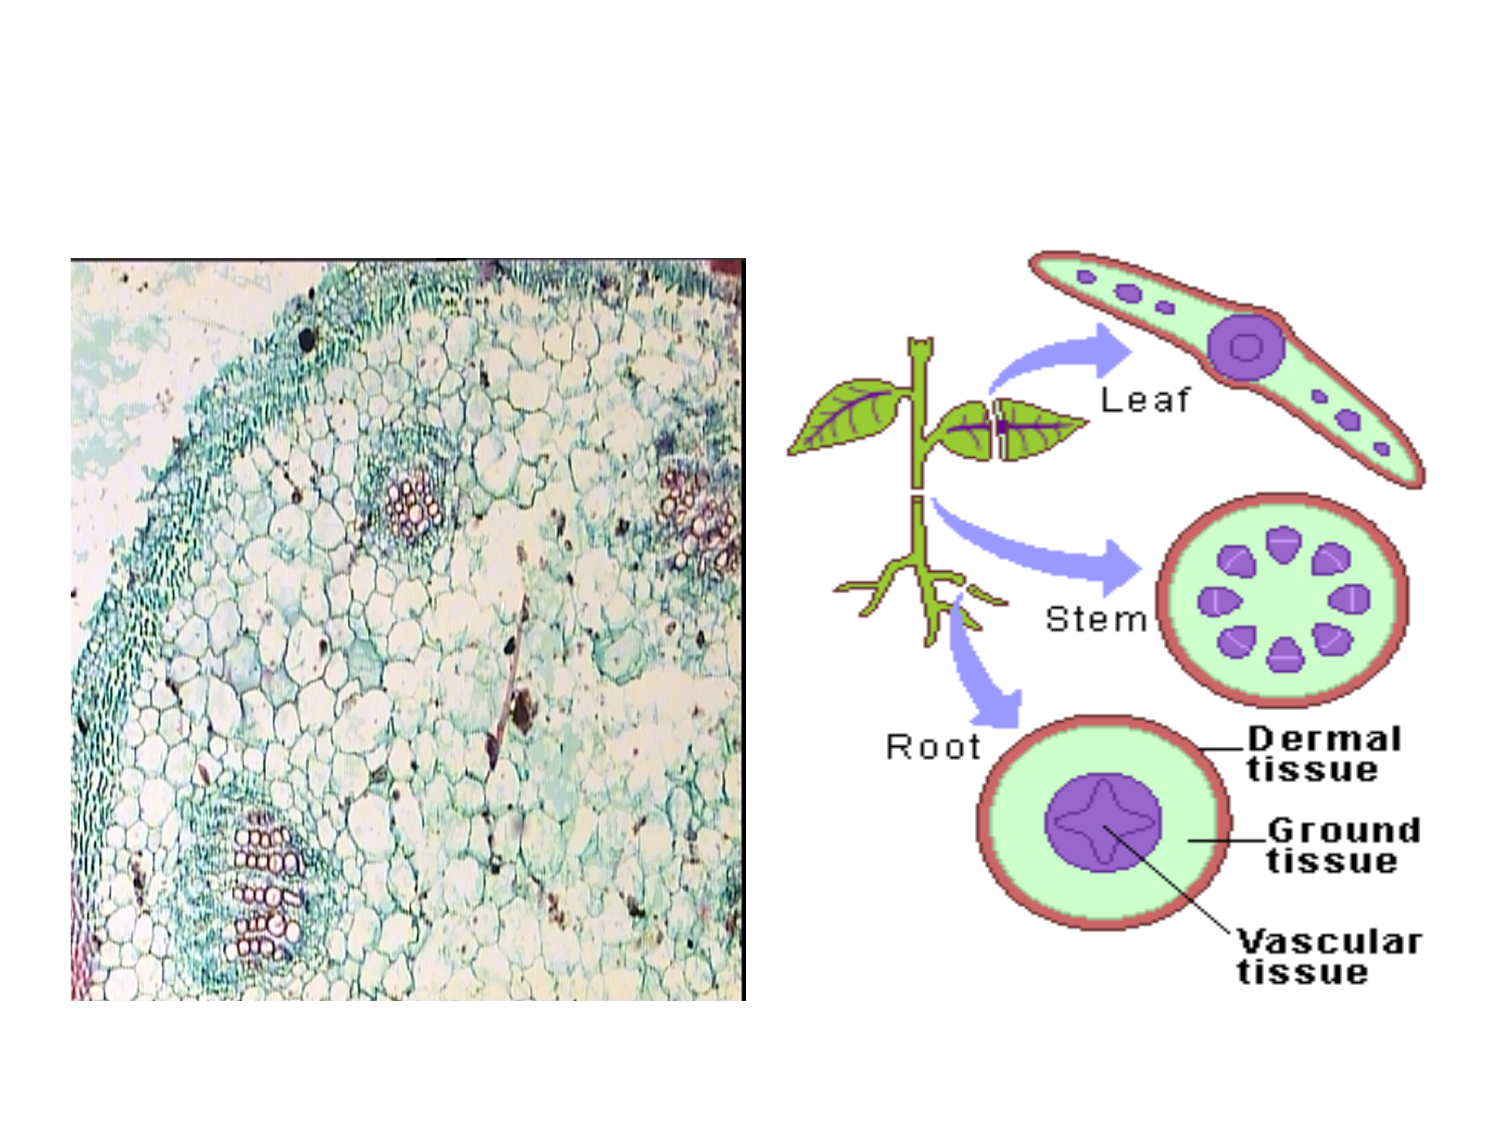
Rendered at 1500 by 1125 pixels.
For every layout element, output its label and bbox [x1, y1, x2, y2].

list [70, 257, 746, 1001]
picture [784, 245, 1430, 997]
